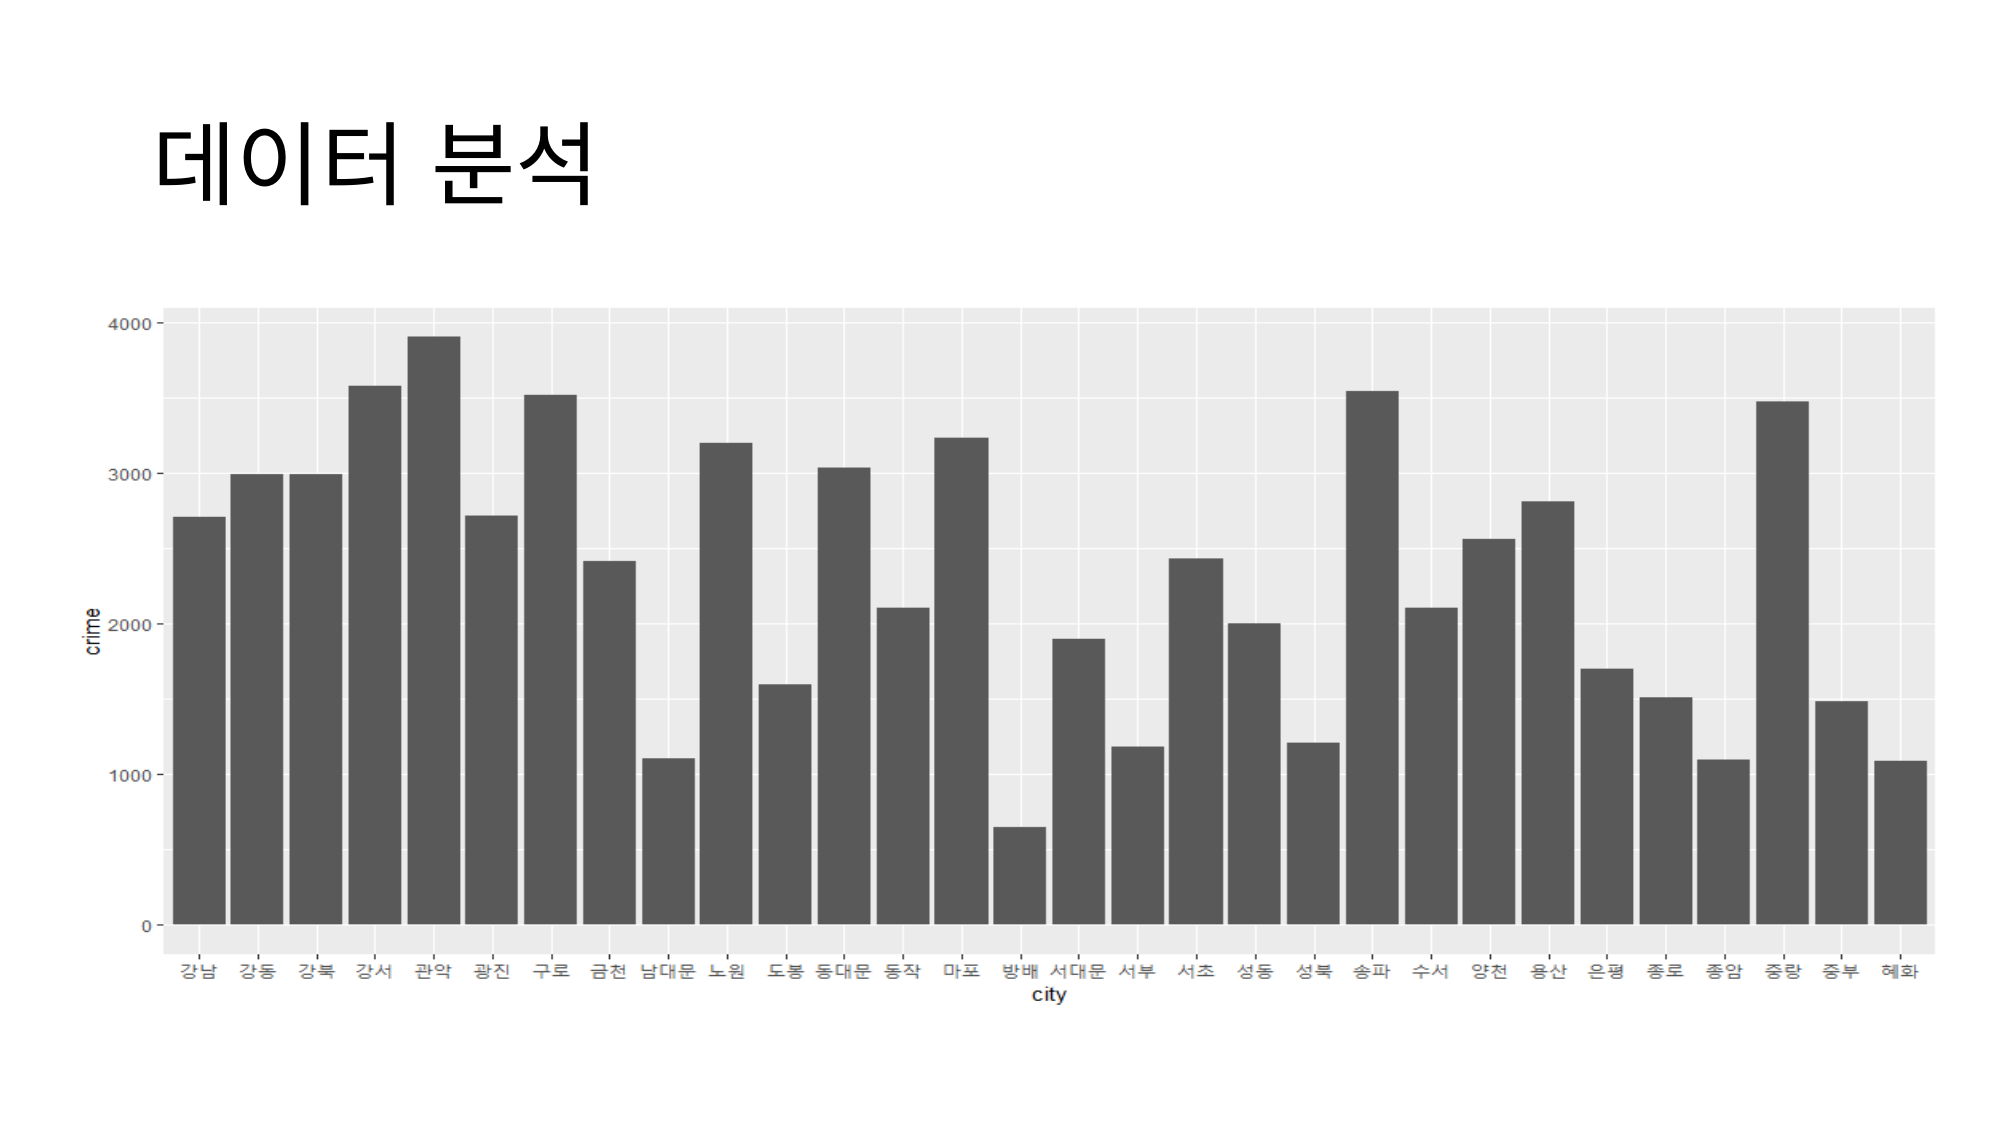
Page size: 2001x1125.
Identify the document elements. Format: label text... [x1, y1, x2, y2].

title 데이터 분석 [137, 59, 1863, 278]
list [68, 299, 1948, 1014]
